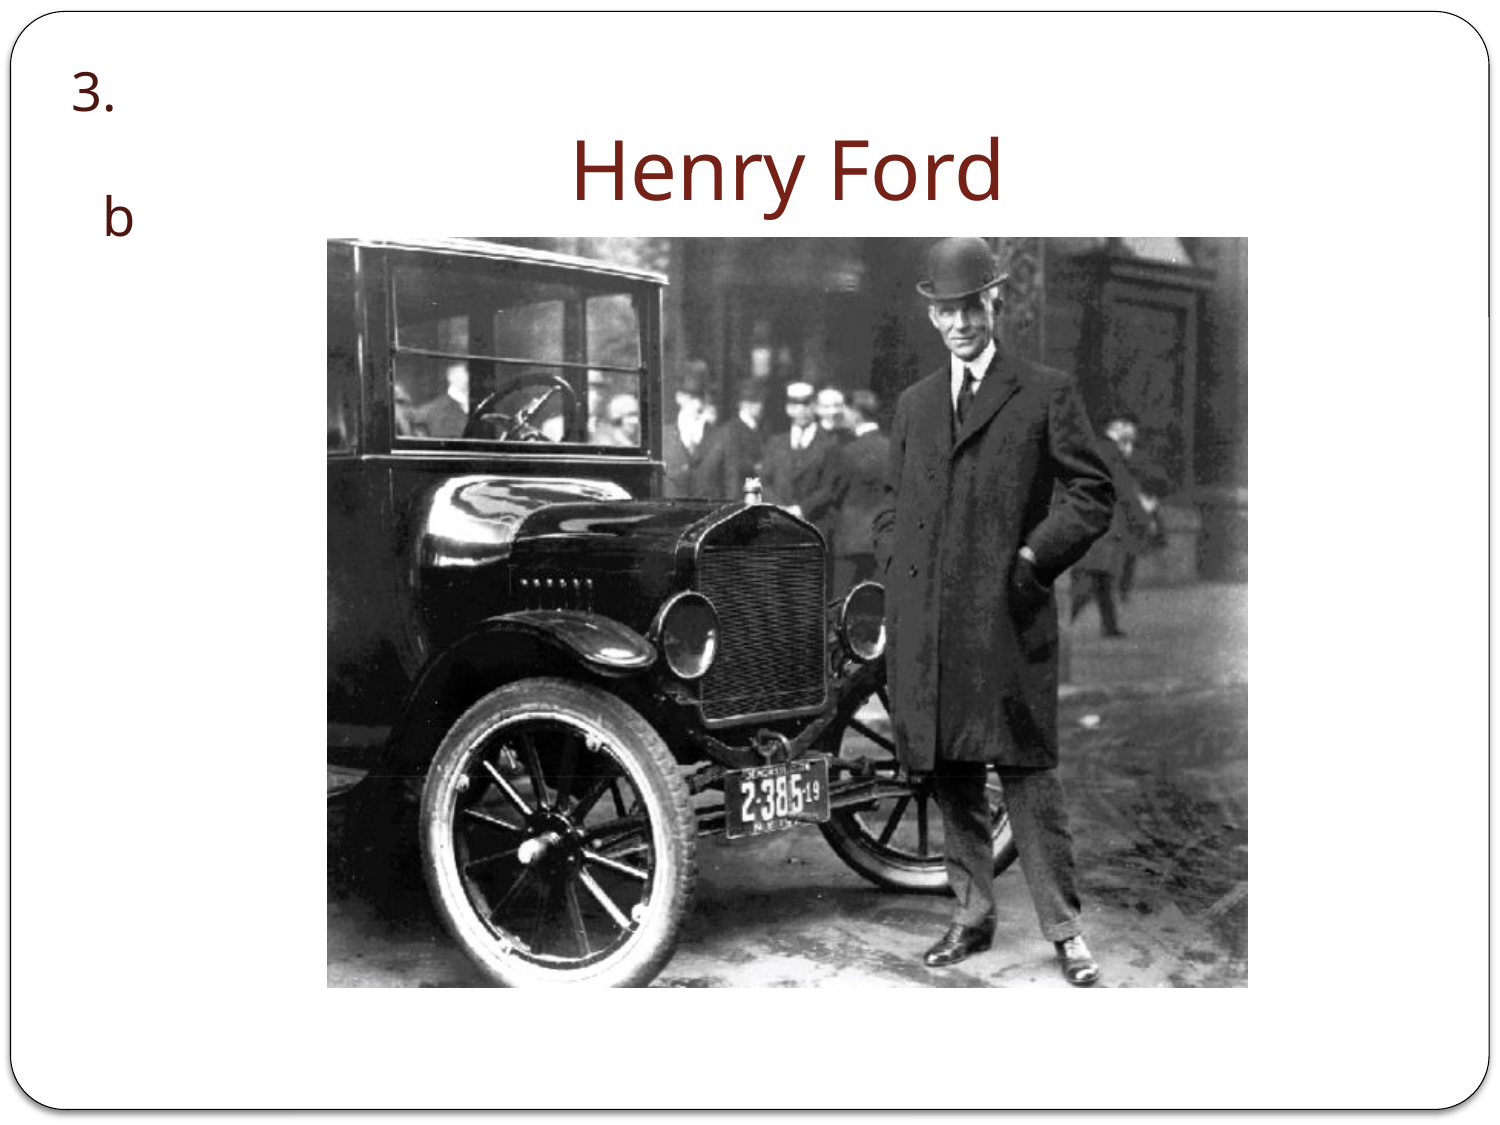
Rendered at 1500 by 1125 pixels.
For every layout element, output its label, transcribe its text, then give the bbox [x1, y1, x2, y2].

text_box b [62, 174, 175, 263]
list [327, 237, 1248, 988]
text_box 3. [37, 49, 150, 138]
title Henry Ford [150, 45, 1425, 233]
